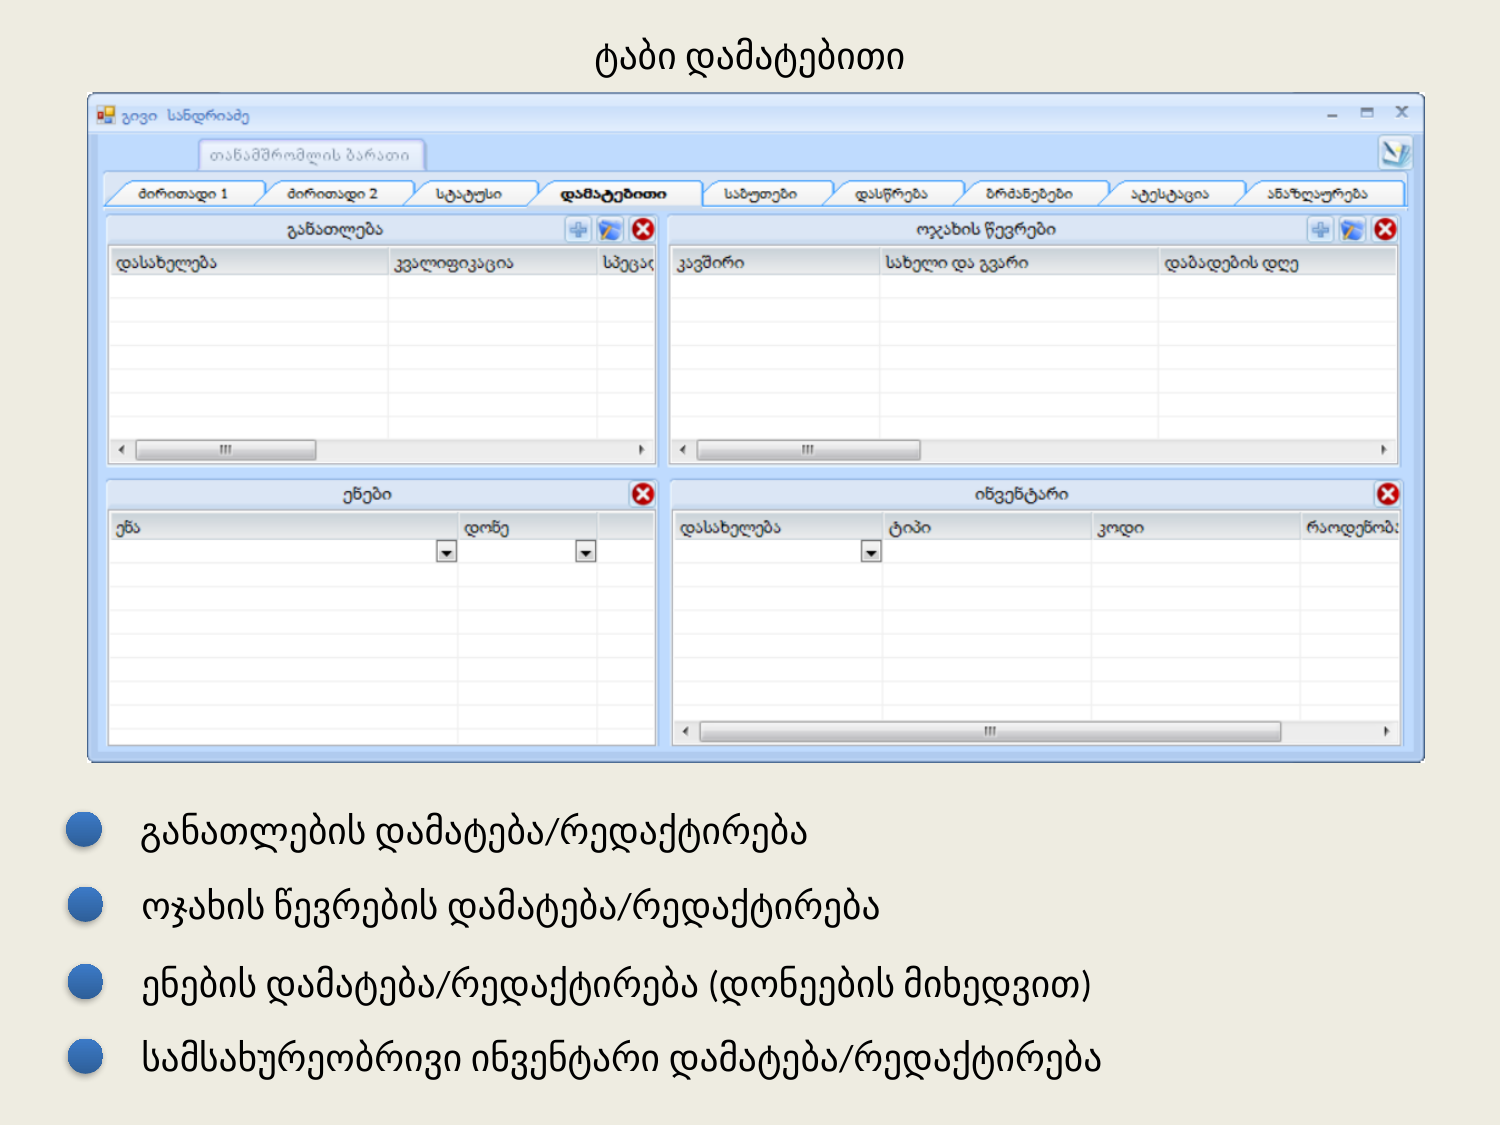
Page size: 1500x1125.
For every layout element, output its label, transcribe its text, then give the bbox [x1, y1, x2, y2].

text_box [67, 886, 104, 922]
text_box [67, 1038, 104, 1074]
text_box [66, 811, 102, 847]
text_box ენების დამატება/რედაქტირება (დონეების მიხედვით) [126, 952, 1463, 1013]
text_box სამსახურეობრივი ინვენტარი დამატება/რედაქტირება [126, 1026, 1463, 1087]
text_box [67, 964, 104, 1000]
text_box ტაბი დამატებითი [81, 24, 1418, 85]
text_box ოჯახის წევრების დამატება/რედაქტირება [126, 874, 1463, 935]
text_box განათლების დამატება/რედაქტირება [124, 799, 1461, 860]
picture [87, 91, 1426, 763]
